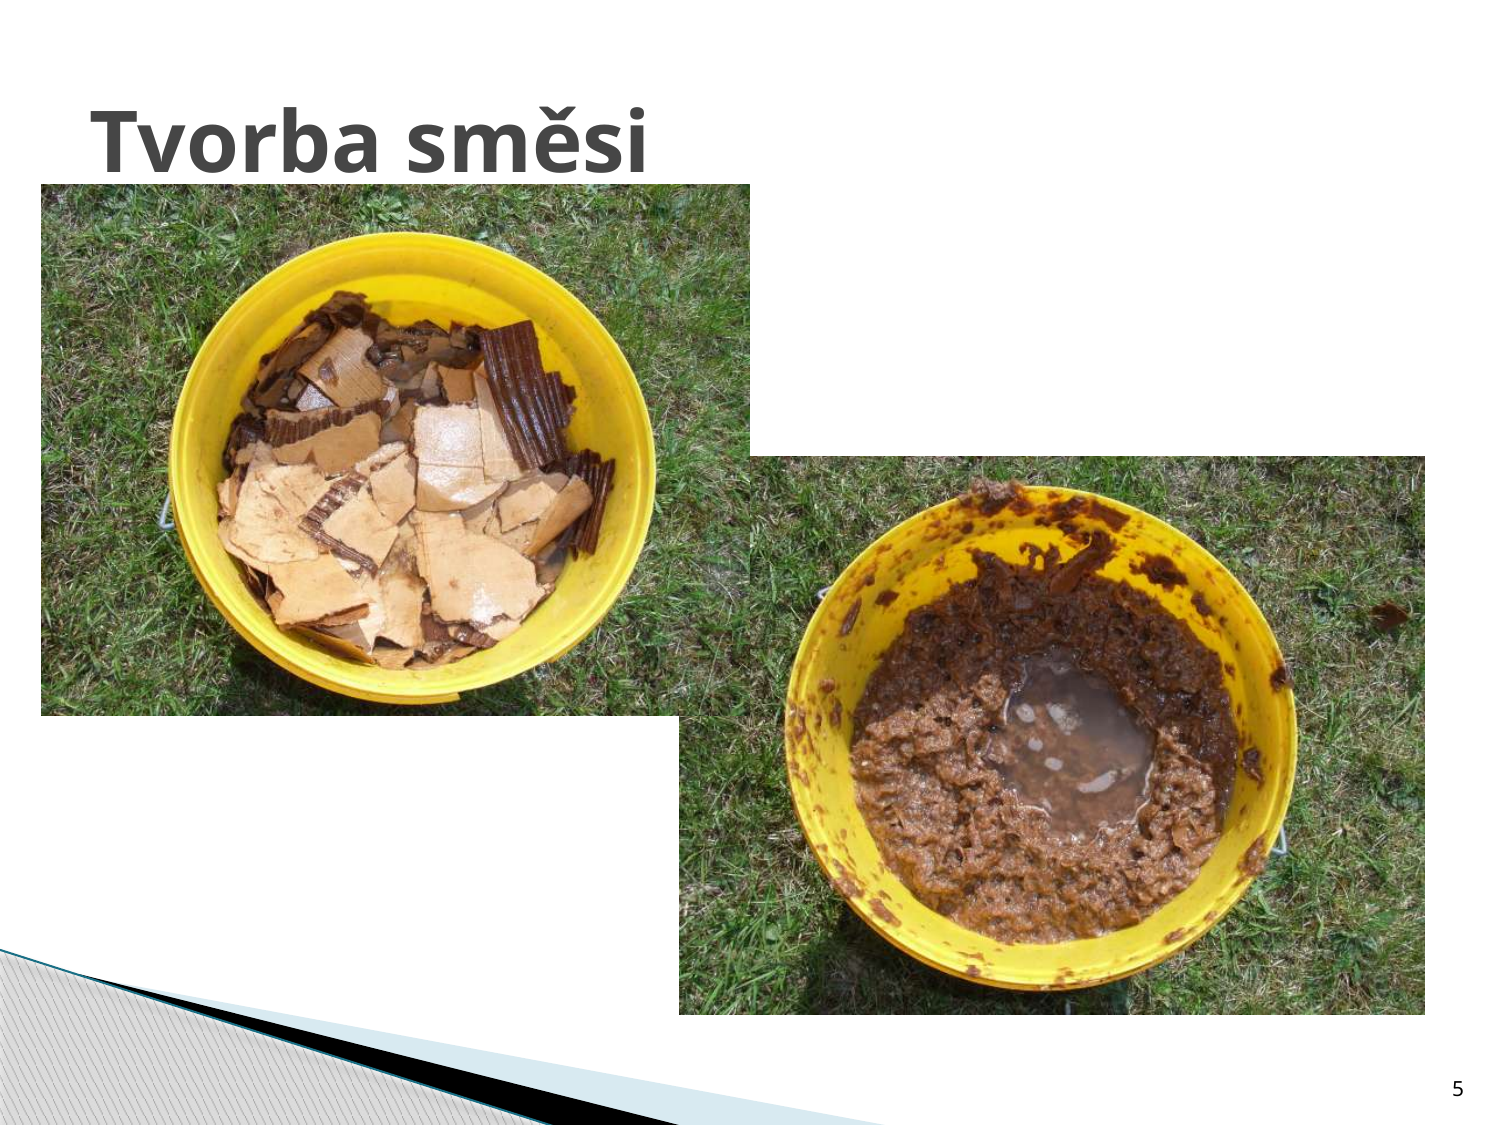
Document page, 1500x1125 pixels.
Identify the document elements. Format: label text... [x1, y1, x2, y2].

title Tvorba směsi [75, 45, 1425, 233]
picture [41, 184, 1425, 1016]
slide_number 5 [1418, 1051, 1479, 1112]
